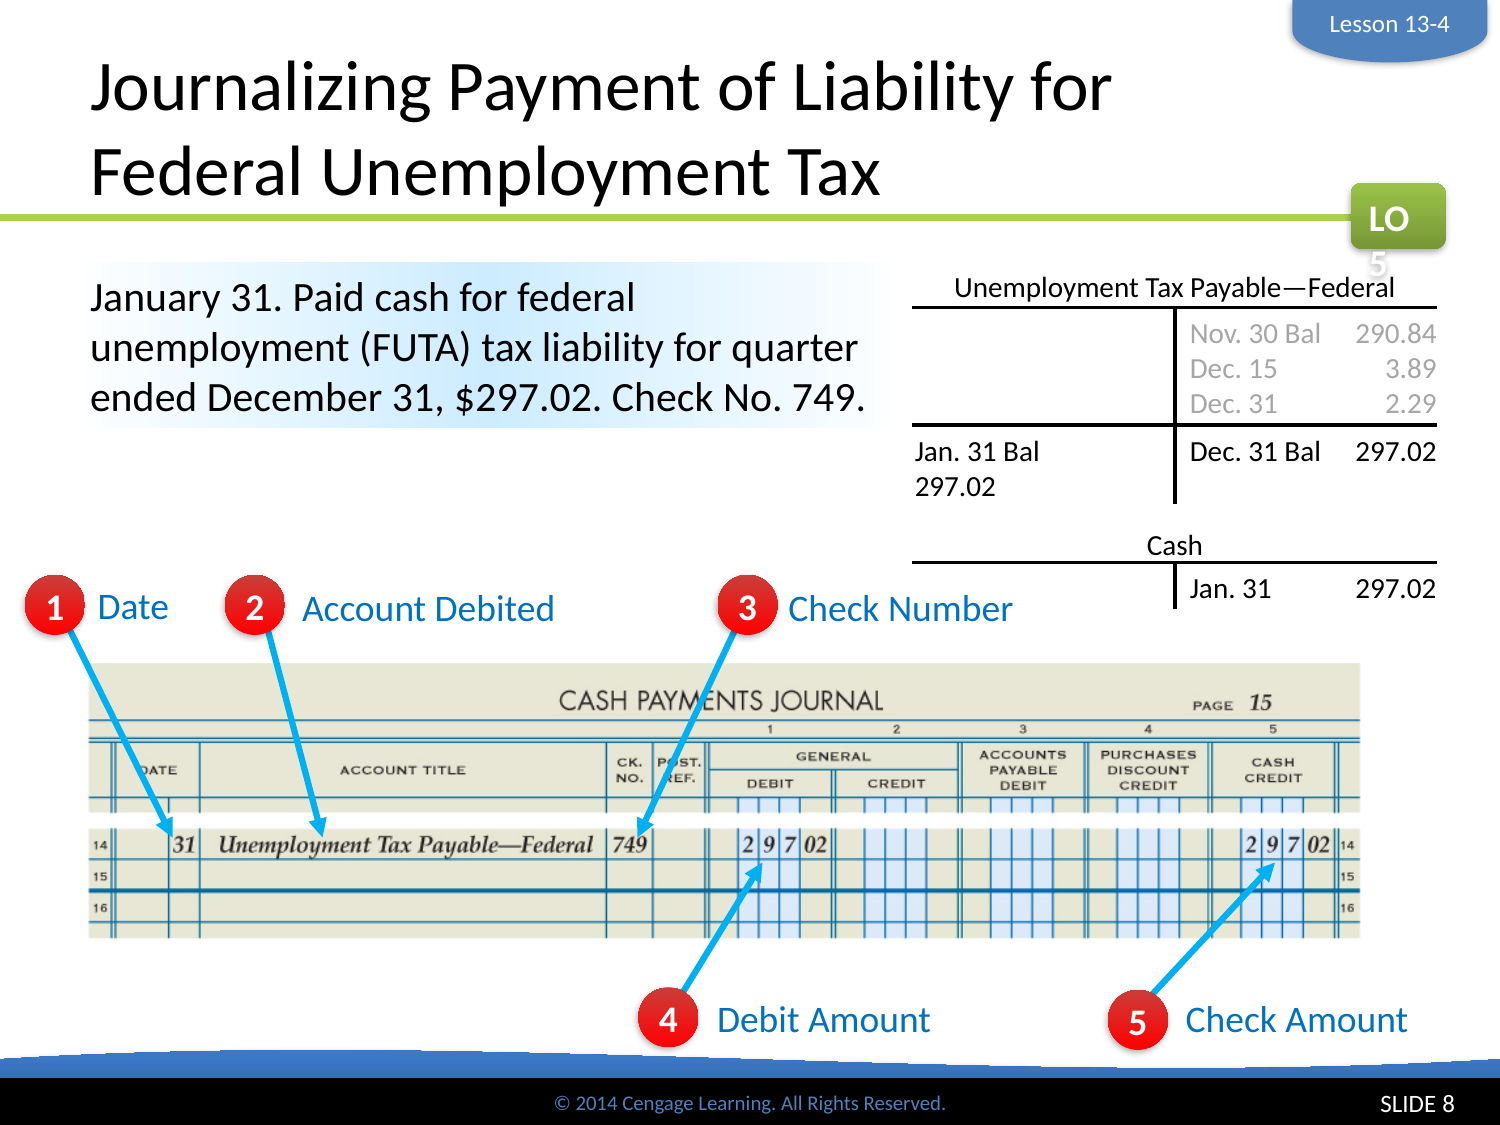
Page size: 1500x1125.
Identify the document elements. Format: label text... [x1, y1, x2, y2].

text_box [1292, 0, 1488, 63]
slide_number SLIDE 8 [1170, 1080, 1470, 1125]
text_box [637, 574, 1031, 838]
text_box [24, 574, 186, 838]
picture [87, 838, 638, 943]
title Journalizing Payment of Liability for Federal Unemployment Tax [75, 29, 1350, 218]
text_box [638, 862, 948, 1049]
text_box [899, 260, 1476, 505]
text_box LO5 [1350, 183, 1446, 250]
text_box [912, 519, 1463, 613]
text_box January 31. Paid cash for federal unemployment (FUTA) tax liability for quarter ended December 31, $297.02. Check No. 749. [74, 262, 896, 428]
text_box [224, 574, 573, 838]
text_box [1107, 862, 1426, 1051]
picture [170, 662, 1363, 943]
